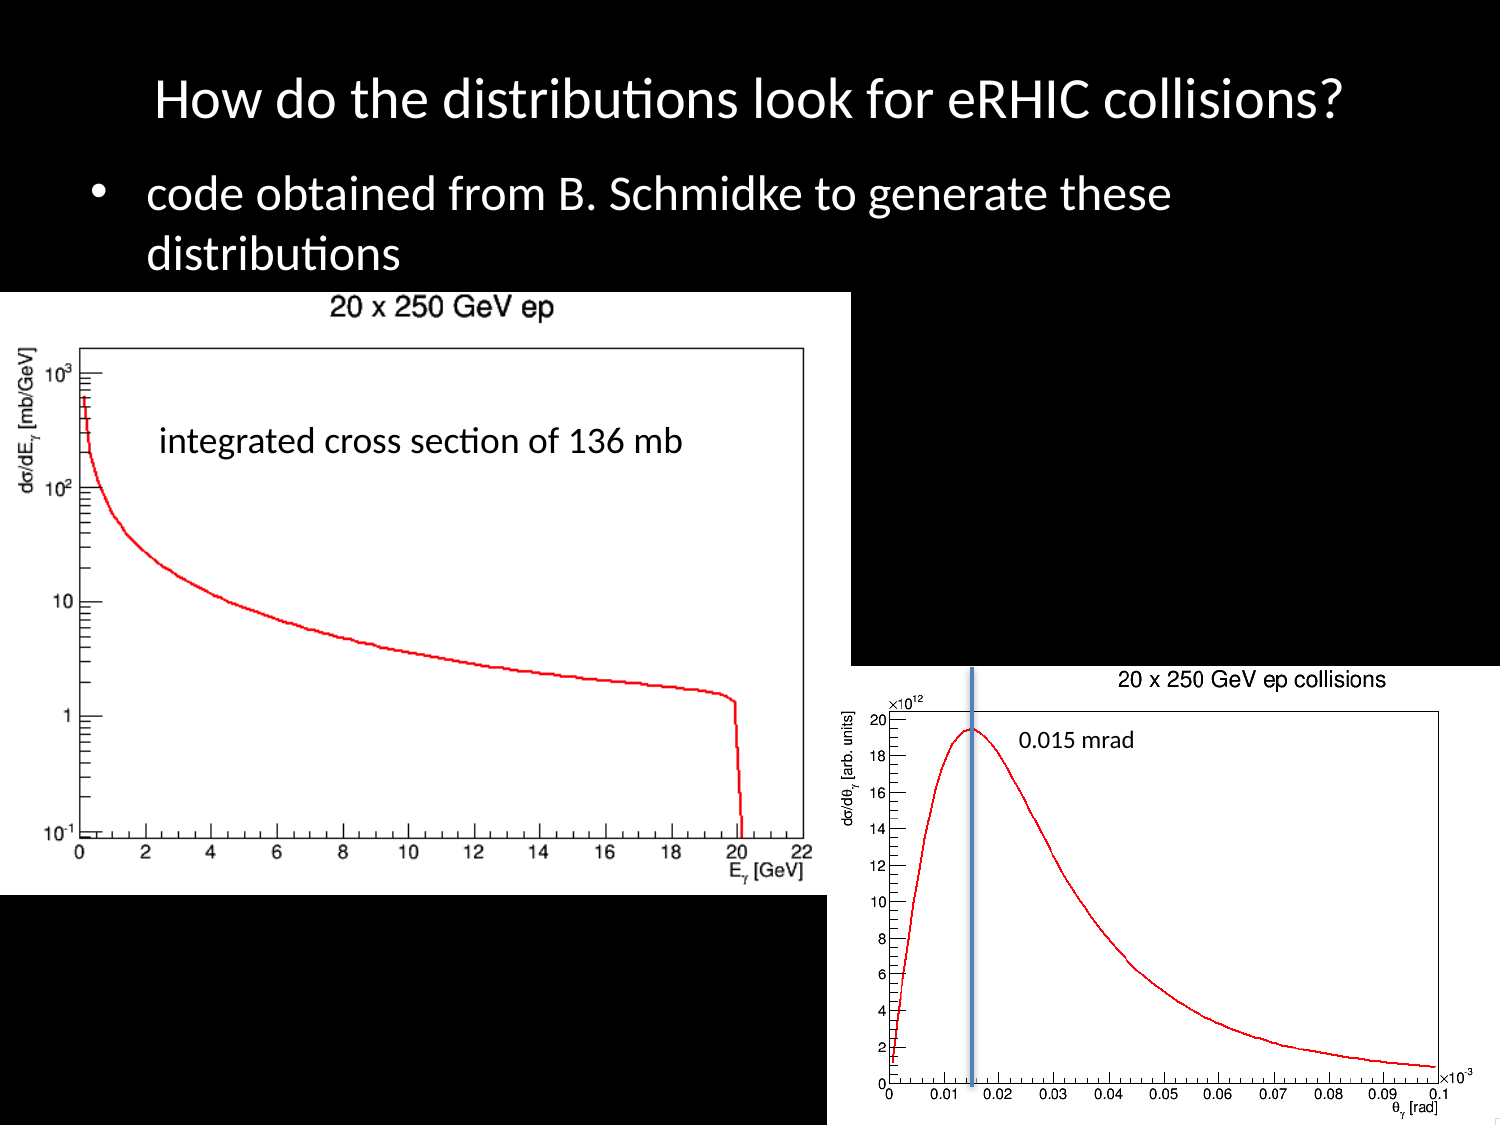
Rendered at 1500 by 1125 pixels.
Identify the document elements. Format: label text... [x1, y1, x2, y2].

picture [0, 291, 1500, 1125]
title How do the distributions look for eRHIC collisions? [75, 30, 1425, 152]
list code obtained from B. Schmidke to generate these distributions [75, 152, 1425, 665]
